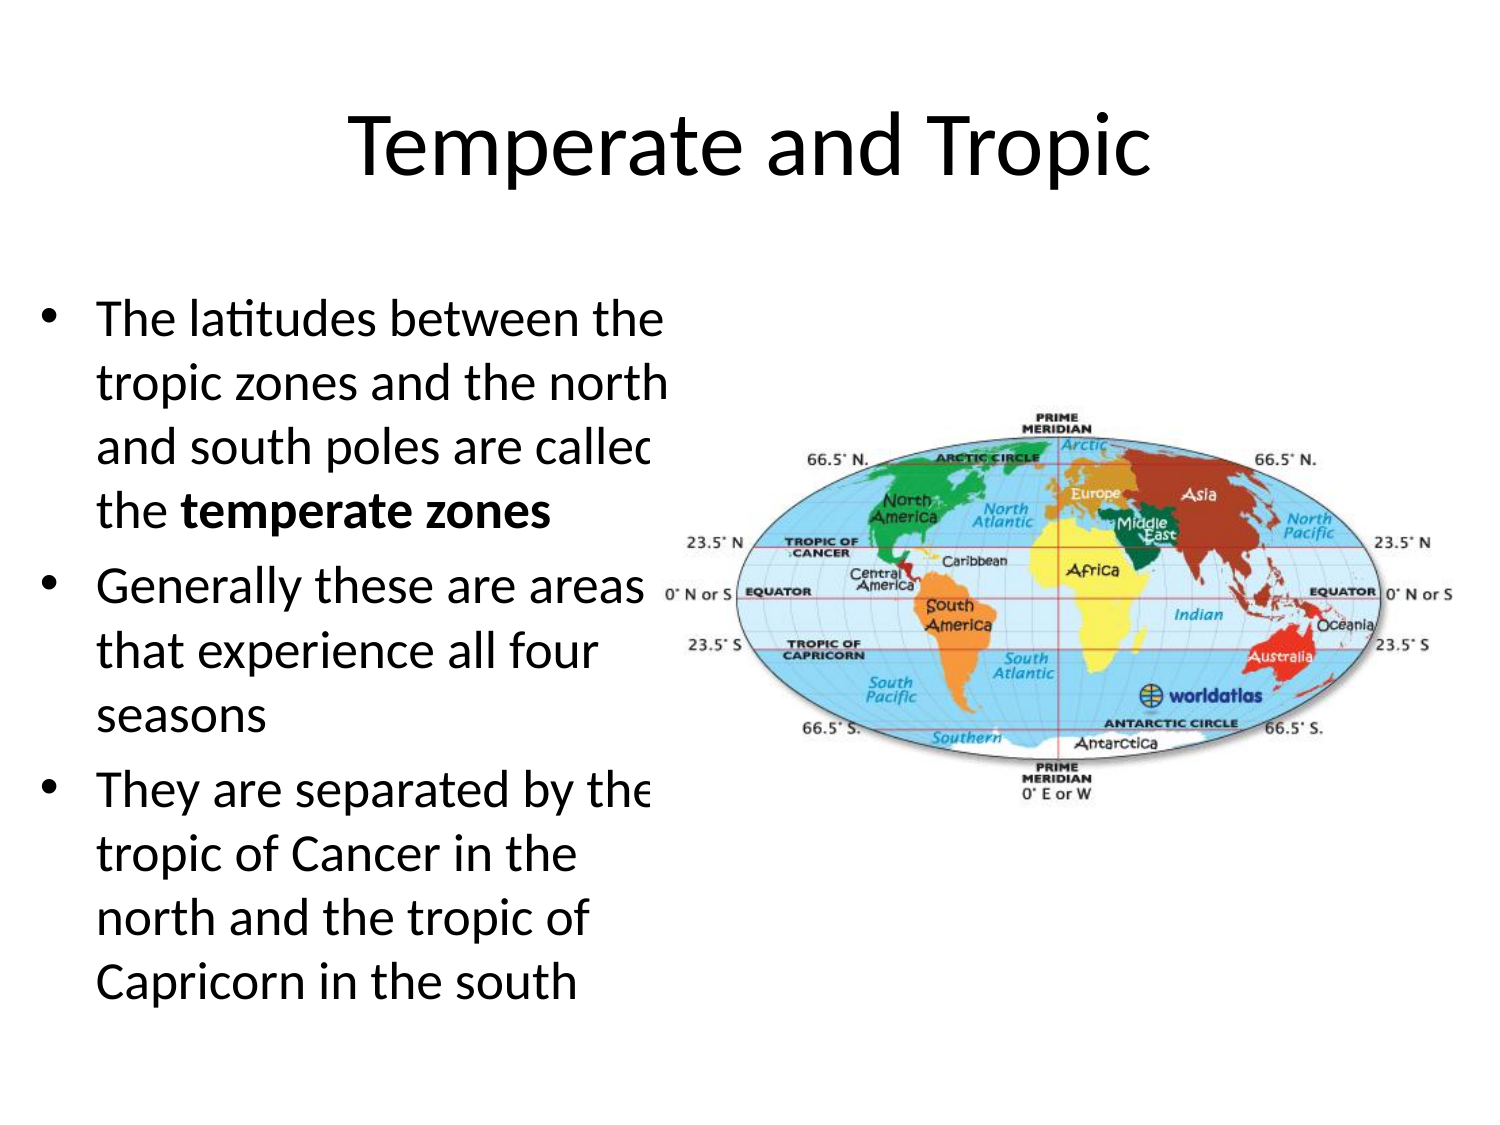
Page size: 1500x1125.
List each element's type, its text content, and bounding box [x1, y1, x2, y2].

list The latitudes between the tropic zones and the north and south poles are called the temperate zones Generally these are areas that experience all four seasons They are separated by the tropic of Cancer in the north and the tropic of Capricorn in the south [24, 275, 688, 1088]
title Temperate and Tropic [75, 45, 1425, 233]
picture [649, 399, 1456, 812]
